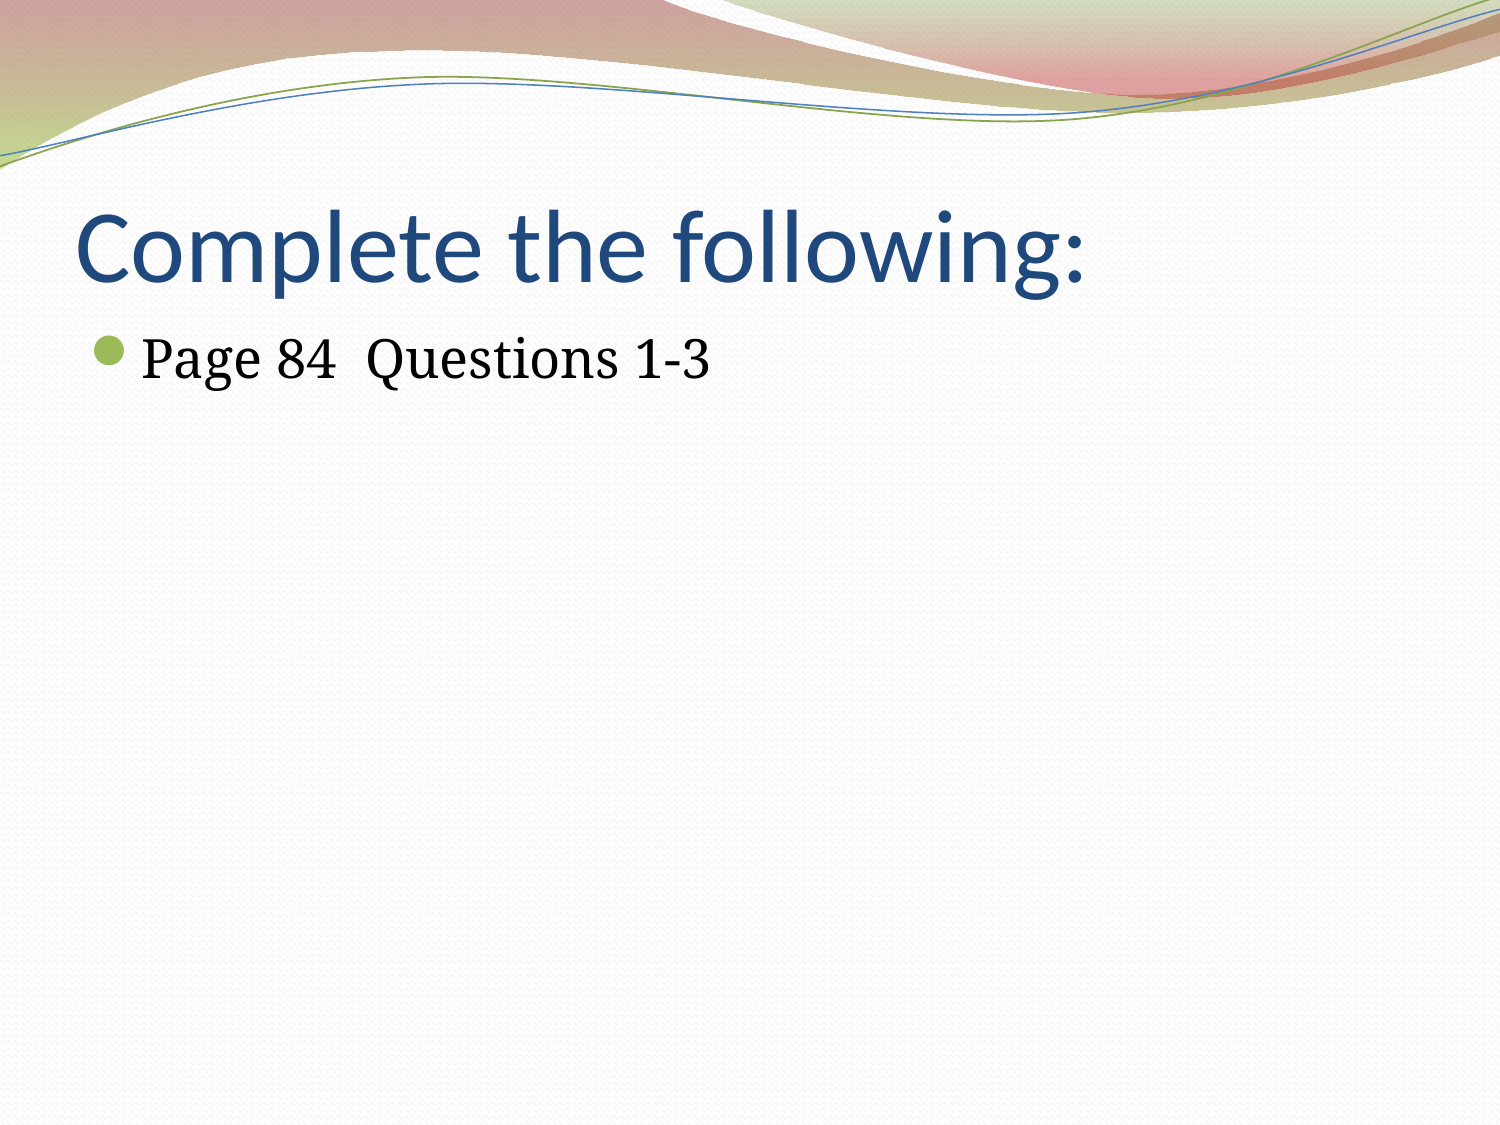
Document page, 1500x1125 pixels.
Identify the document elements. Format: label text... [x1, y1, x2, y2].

list Page 84 Questions 1-3 [75, 317, 1425, 1038]
title Complete the following: [75, 115, 1425, 303]
